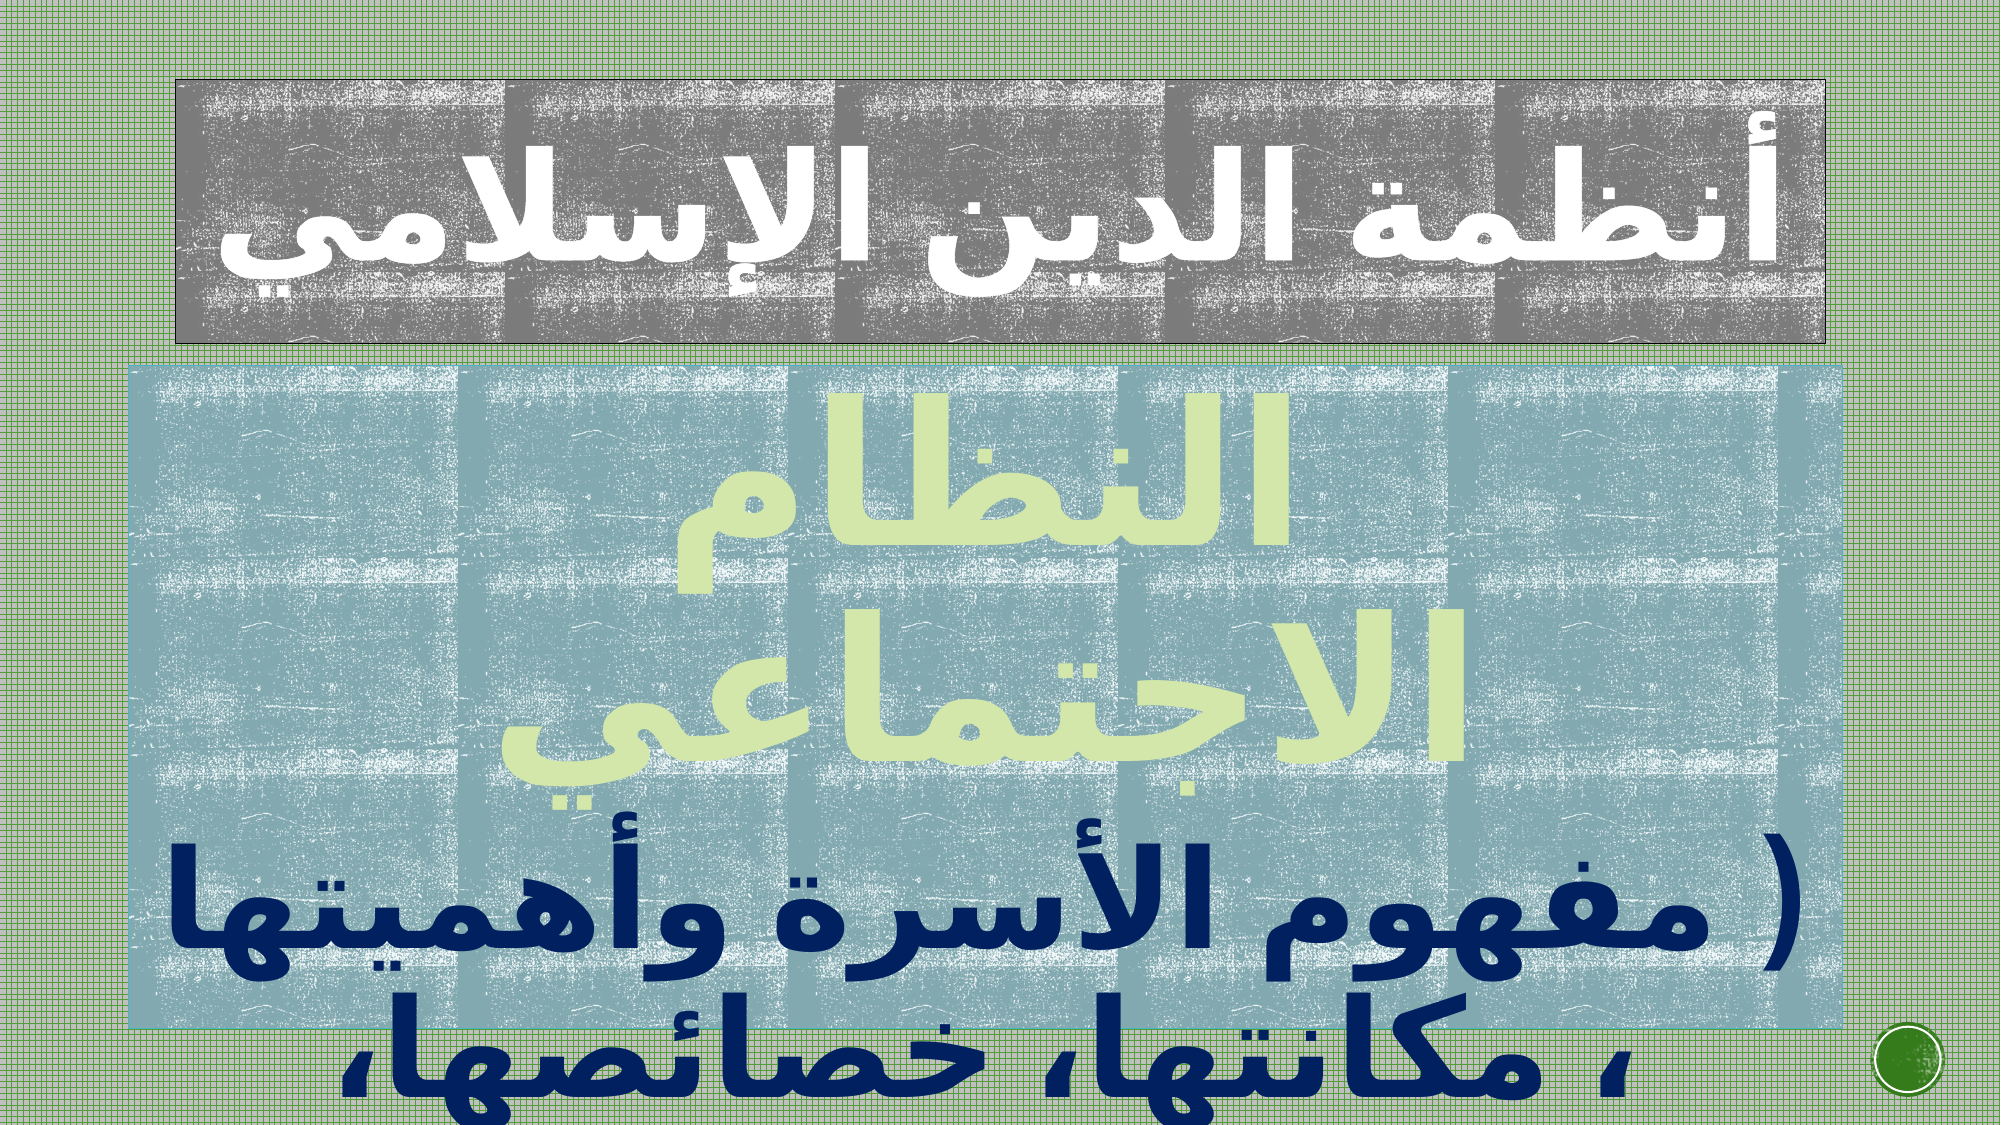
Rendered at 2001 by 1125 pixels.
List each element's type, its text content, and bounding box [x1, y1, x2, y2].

title أنظمة الدين الإسلامي [175, 79, 1826, 344]
list النظام الاجتماعي ( مفهوم الأسرة وأهميتها ، مكانتها، خصائصها، عوامل حمايتها ) [128, 365, 1843, 1029]
